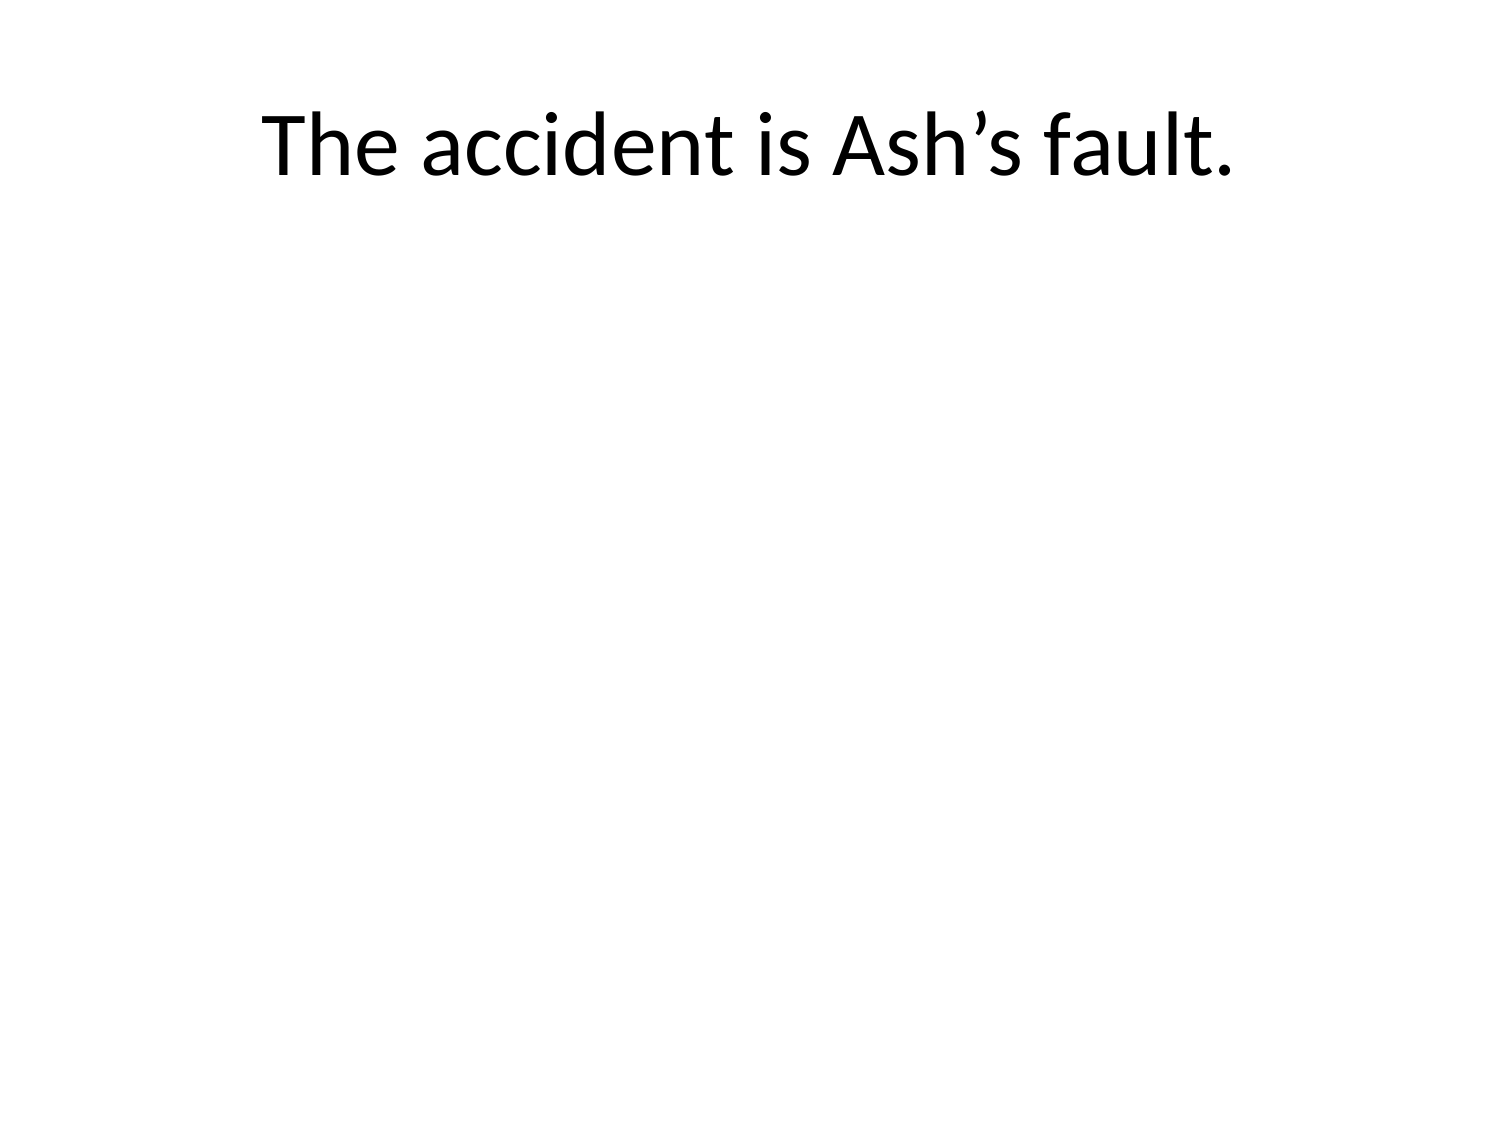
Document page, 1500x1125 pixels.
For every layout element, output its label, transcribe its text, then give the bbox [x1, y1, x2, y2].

title The accident is Ash’s fault. [75, 45, 1425, 233]
